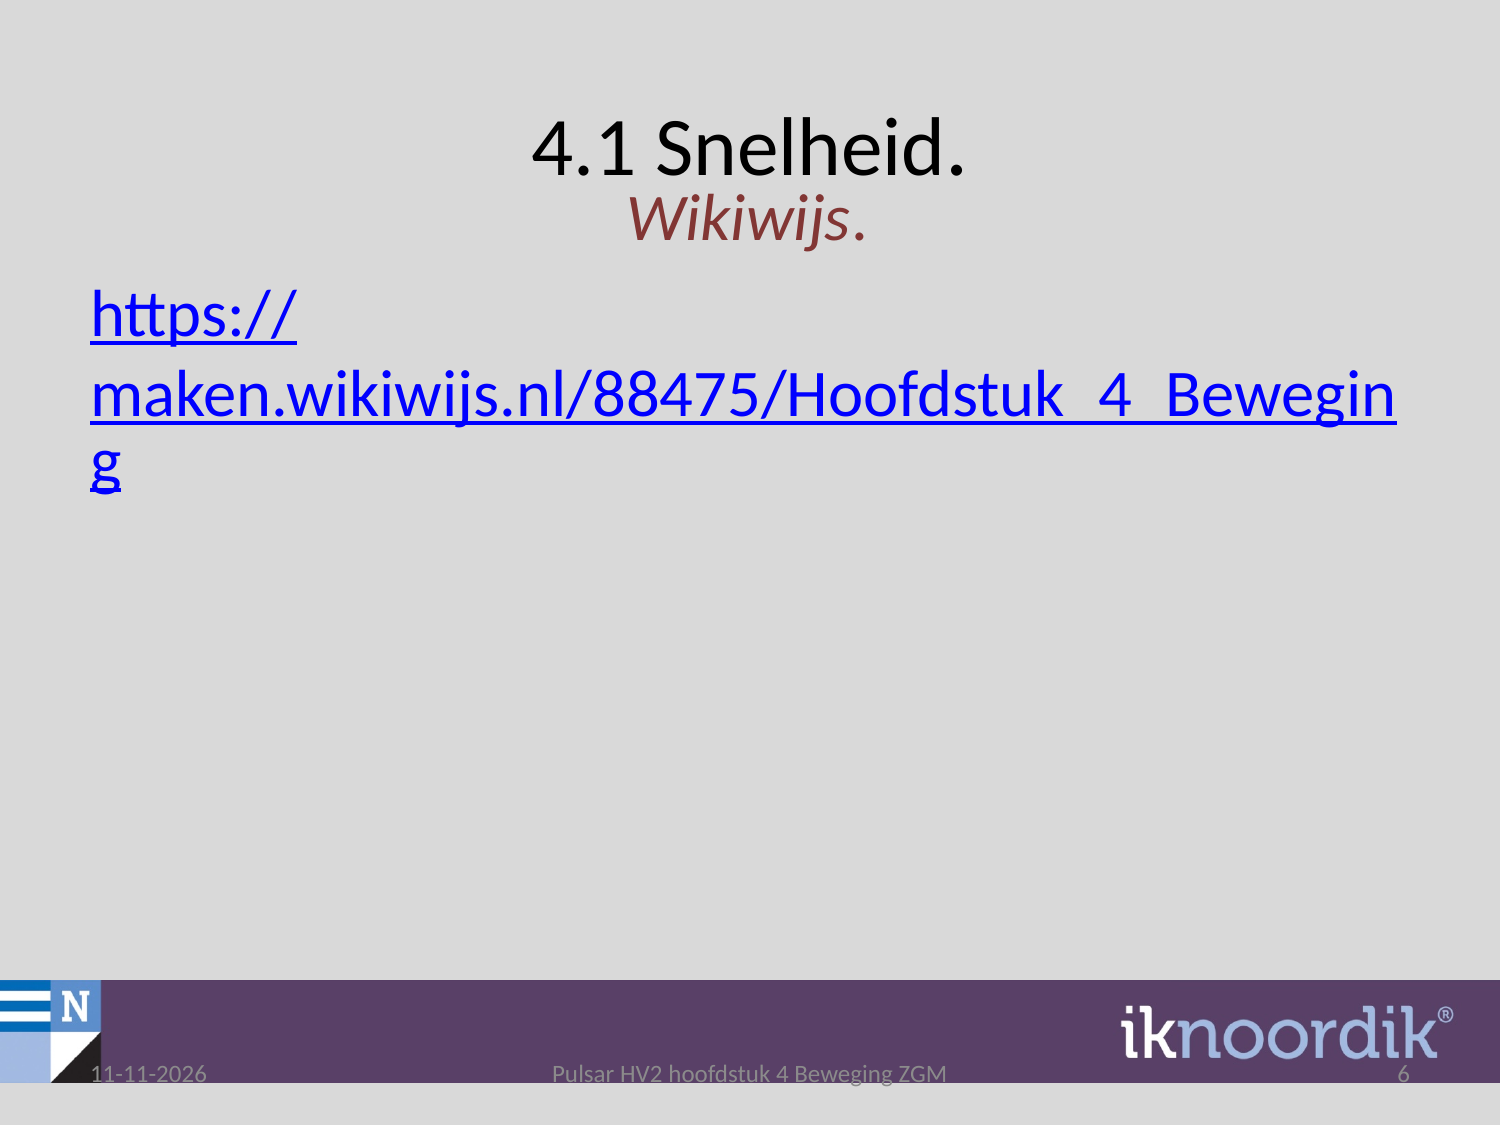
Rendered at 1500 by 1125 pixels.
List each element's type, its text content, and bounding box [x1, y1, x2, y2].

picture [0, 980, 1500, 1083]
list https://maken.wikiwijs.nl/88475/Hoofdstuk_4_Beweging [74, 262, 1426, 1006]
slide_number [75, 1042, 425, 1103]
text_box Wikiwijs. [611, 233, 889, 262]
footer Pulsar HV2 hoofdstuk 4 Beweging ZGM [512, 1042, 988, 1103]
title 4.1 Snelheid. [74, 44, 1426, 233]
slide_number 6 [1074, 1042, 1425, 1103]
